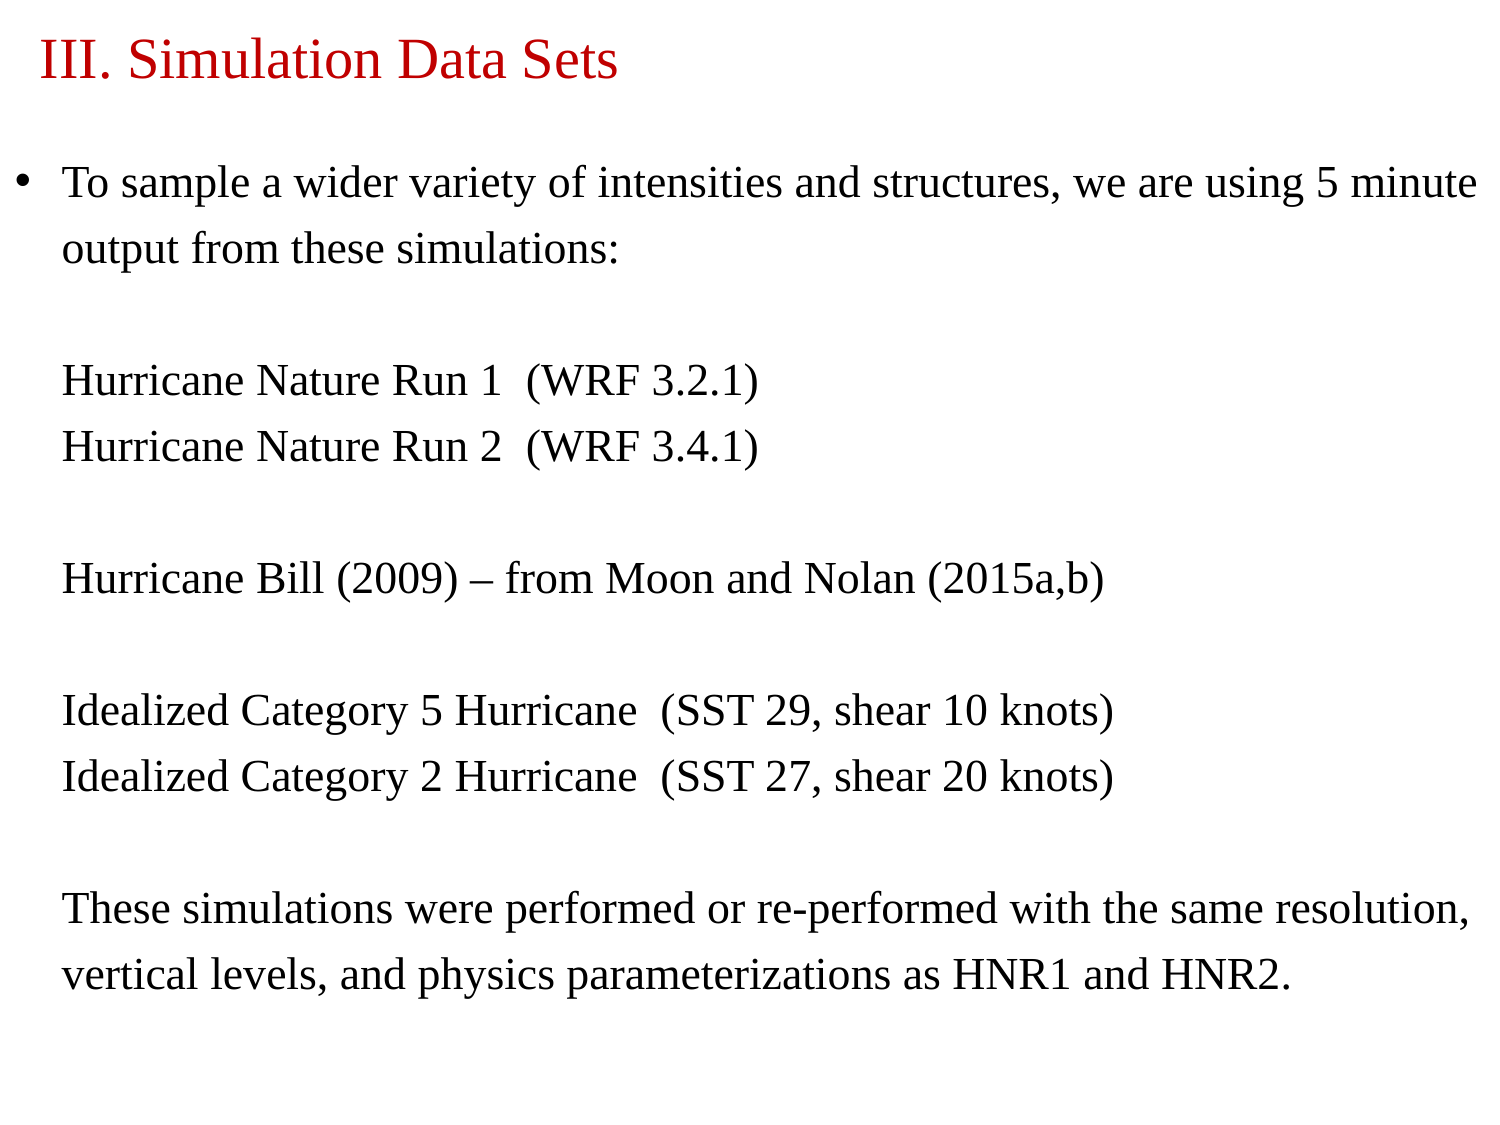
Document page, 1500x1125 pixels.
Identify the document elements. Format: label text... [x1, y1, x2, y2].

text_box To sample a wider variety of intensities and structures, we are using 5 minute output from these simulations: Hurricane Nature Run 1 (WRF 3.2.1) Hurricane Nature Run 2 (WRF 3.4.1) Hurricane Bill (2009) – from Moon and Nolan (2015a,b) Idealized Category 5 Hurricane (SST 29, shear 10 knots) Idealized Category 2 Hurricane (SST 27, shear 20 knots) These simulations were performed or re-performed with the same resolution, vertical levels, and physics parameterizations as HNR1 and HNR2. [0, 133, 1500, 1061]
text_box III. Simulation Data Sets [24, 12, 1413, 98]
